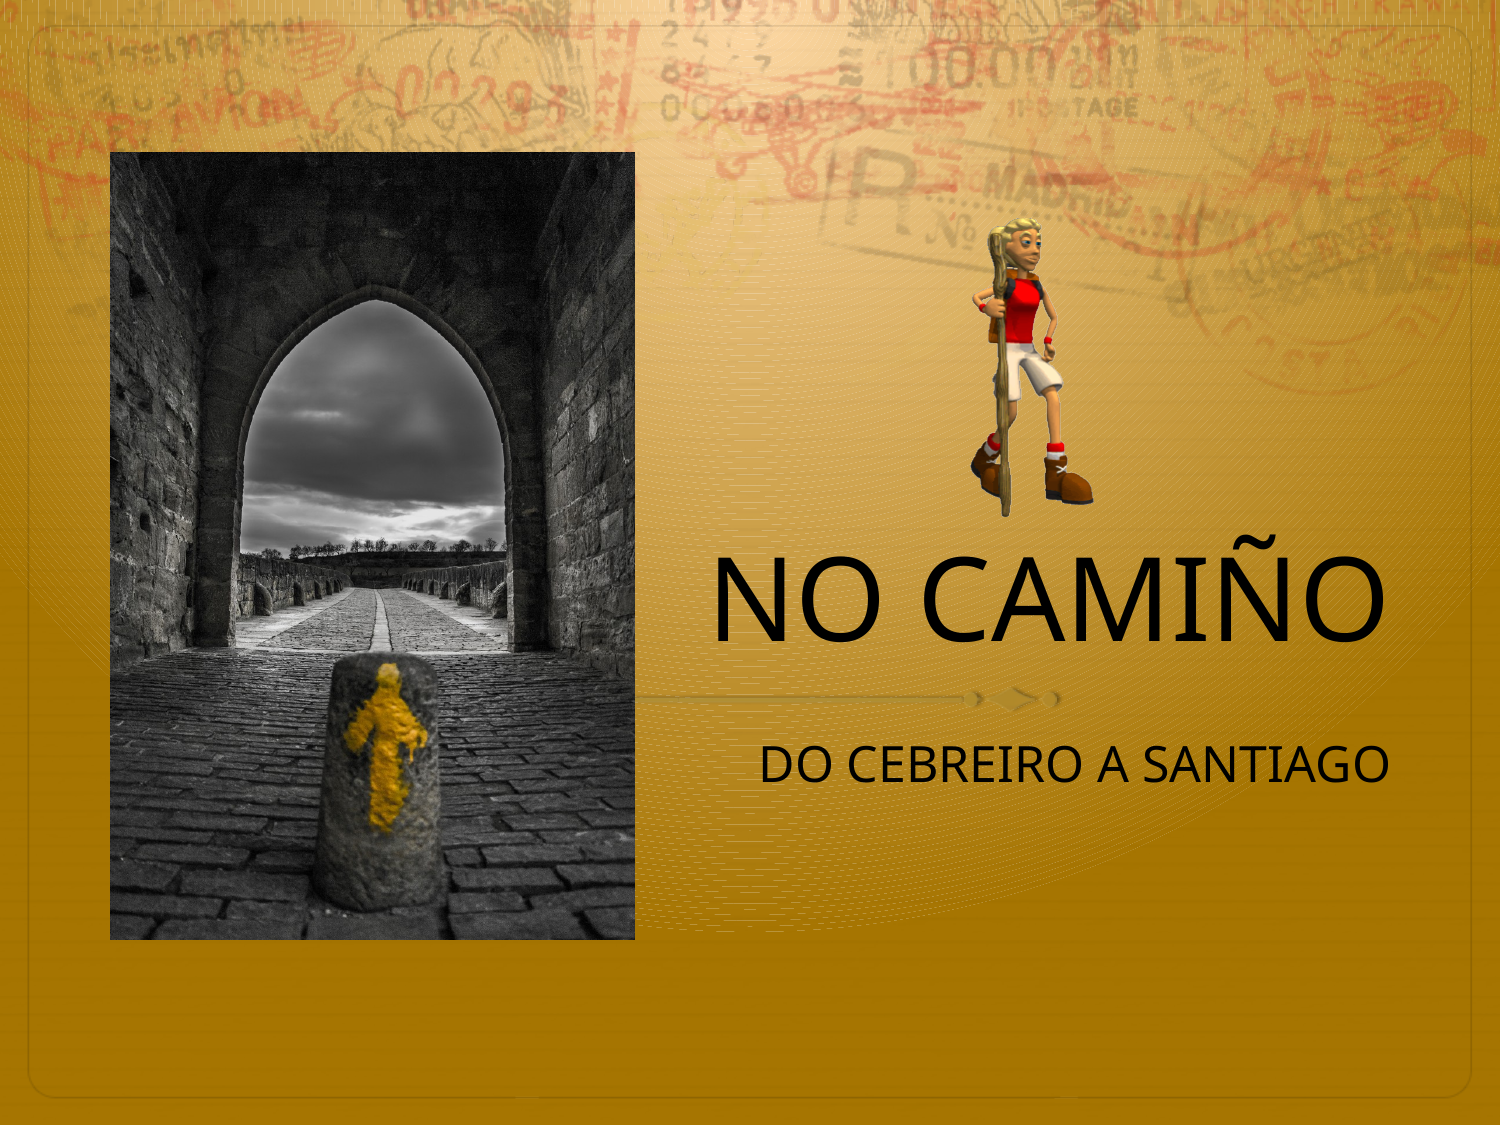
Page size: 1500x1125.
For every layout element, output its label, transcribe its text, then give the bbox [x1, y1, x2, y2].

subtitle DO CEBREIRO A SANTIAGO [639, 725, 1407, 925]
picture [0, 0, 1500, 1125]
title NO CAMIÑO [639, 275, 1407, 673]
